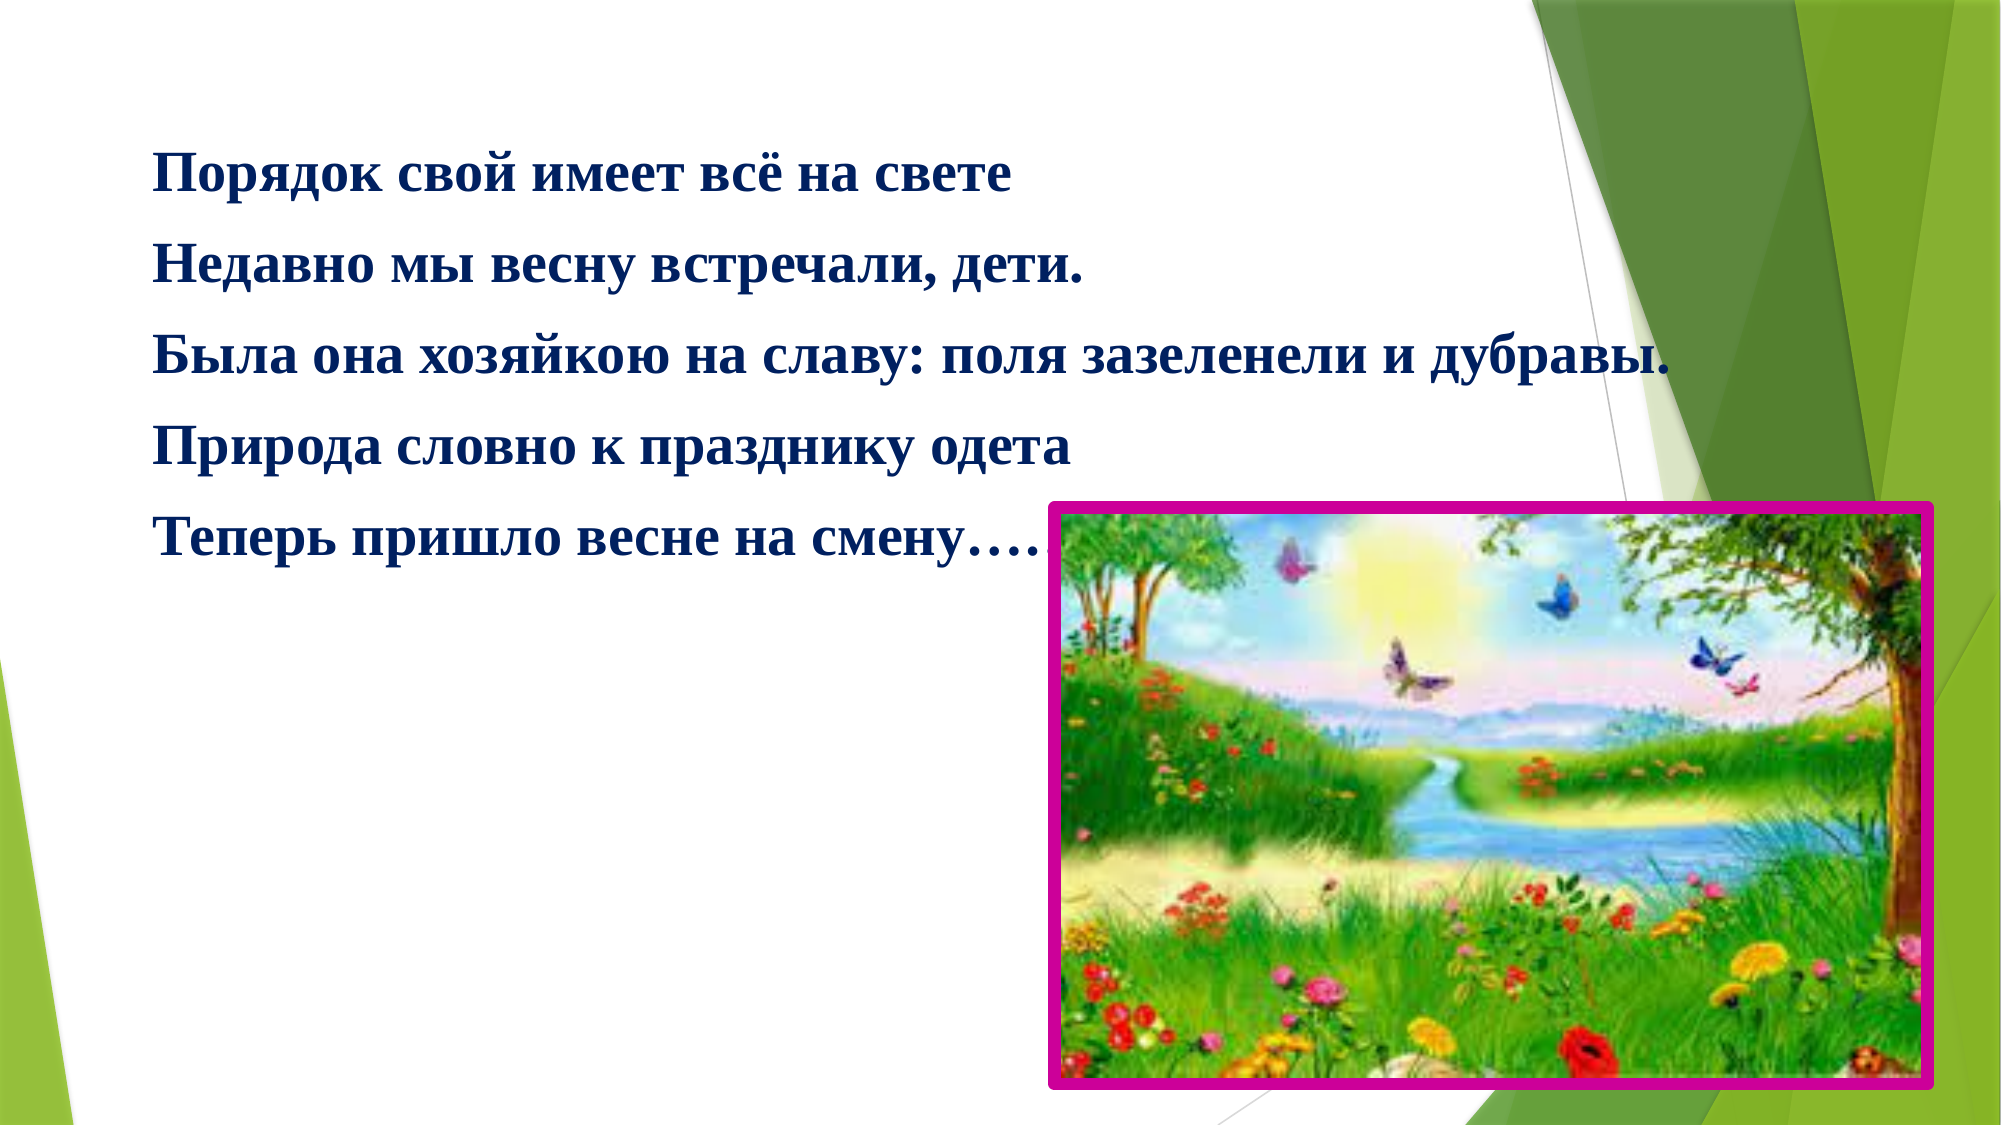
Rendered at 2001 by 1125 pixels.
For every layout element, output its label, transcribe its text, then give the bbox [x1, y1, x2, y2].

list Порядок свой имеет всё на свете Недавно мы весну встречали, дети. Была она хозяйкою на славу: поля зазеленели и дубравы. Природа словно к празднику одета Теперь пришло весне на смену…… [137, 126, 1863, 1014]
picture [1060, 513, 1922, 1079]
